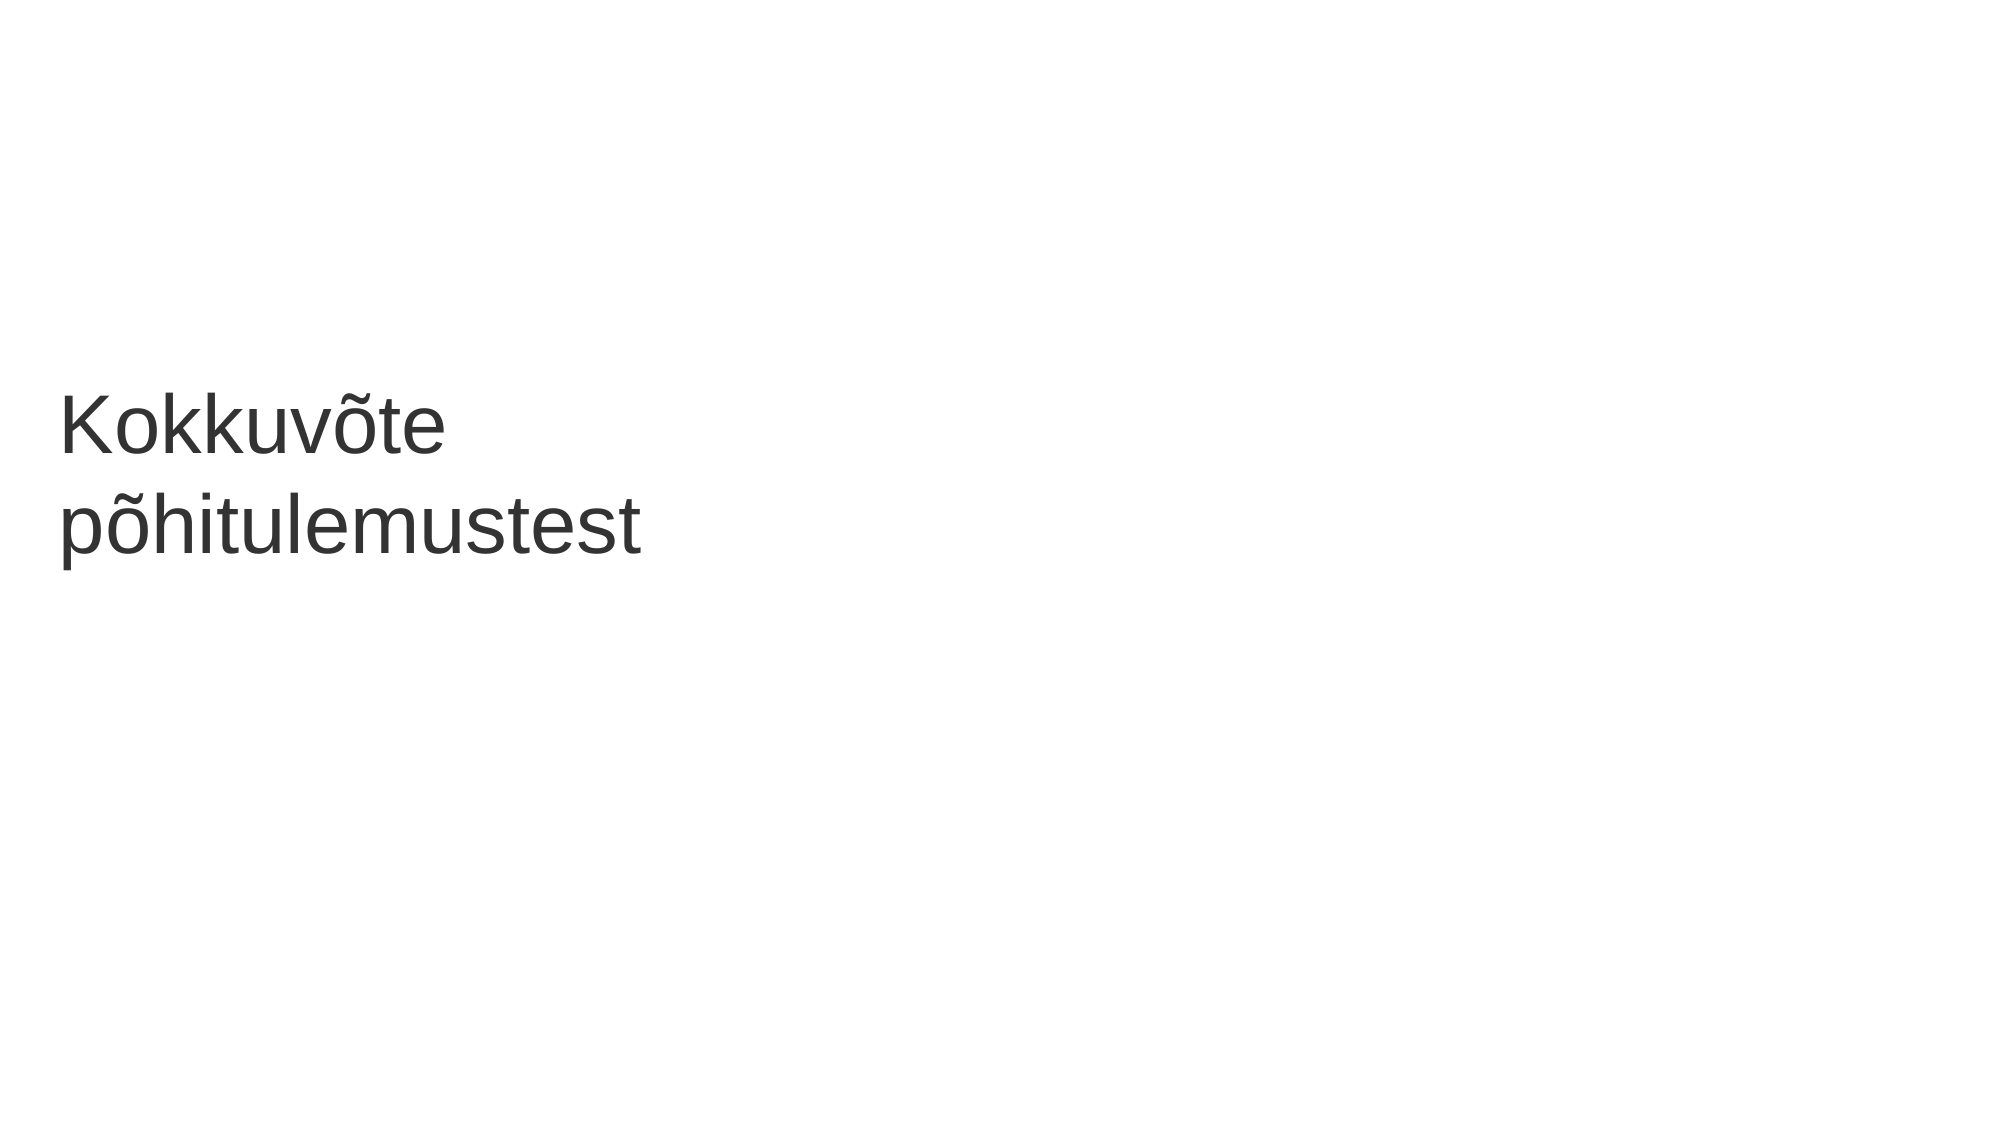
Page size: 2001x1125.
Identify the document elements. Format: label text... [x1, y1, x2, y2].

list Kokkuvõte põhitulemustest [59, 370, 985, 696]
